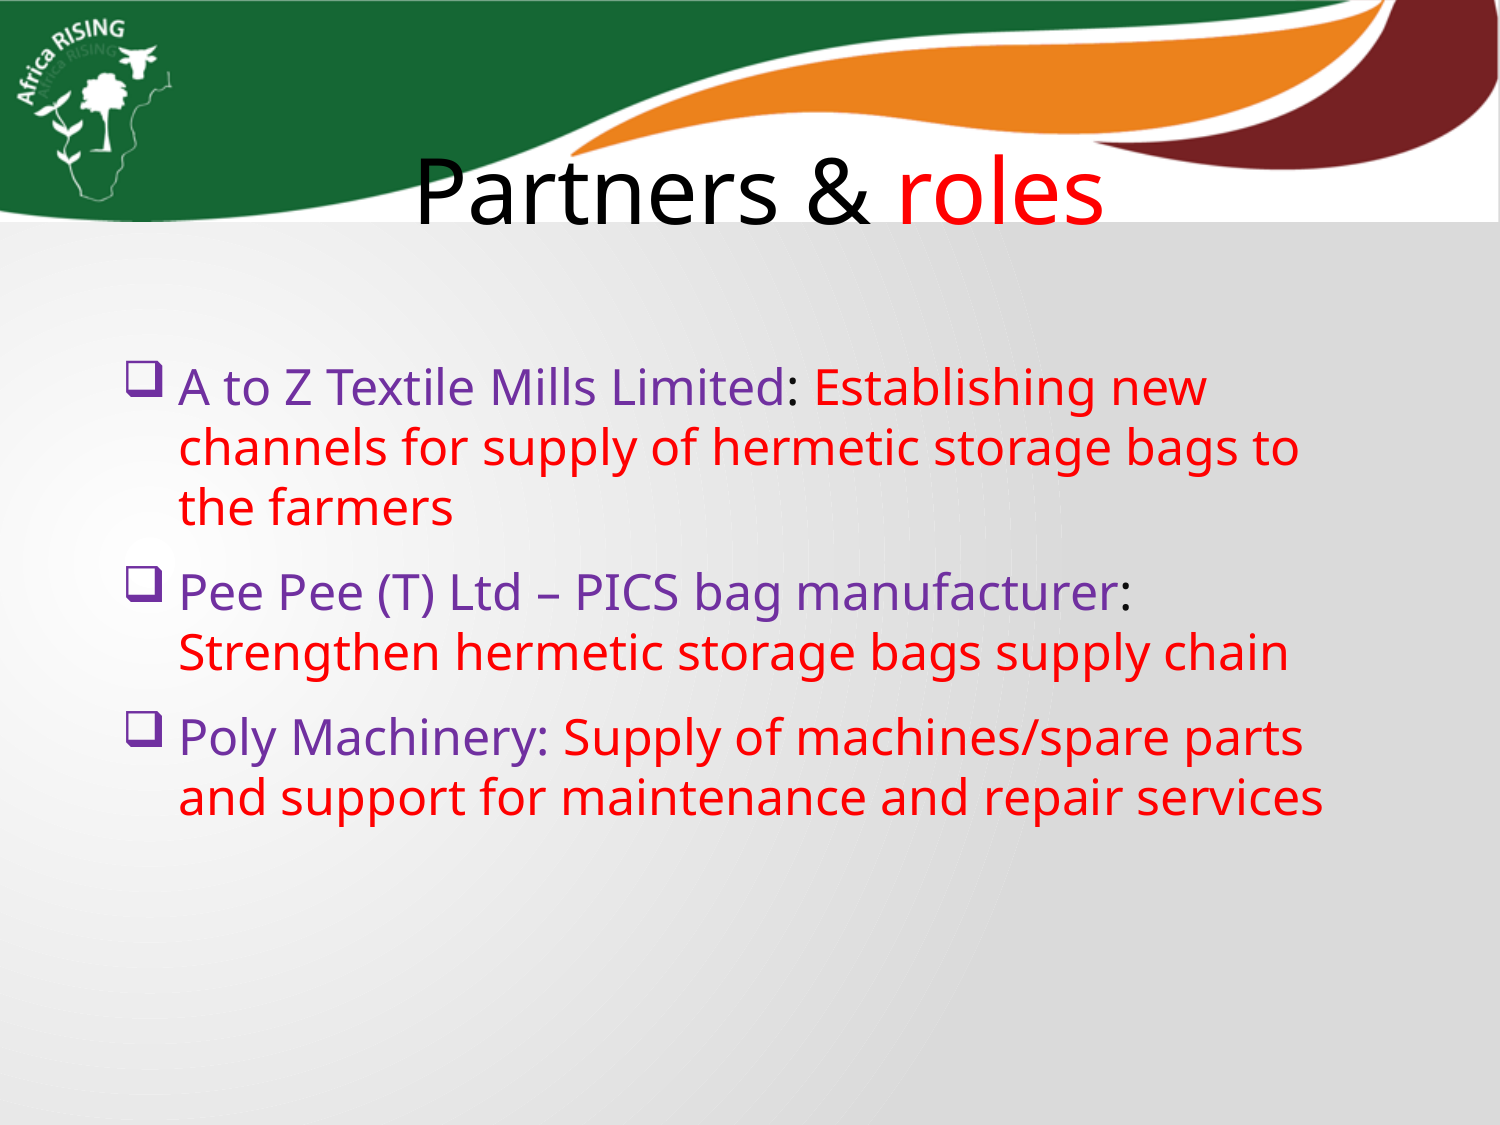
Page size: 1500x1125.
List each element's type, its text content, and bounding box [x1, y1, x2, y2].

text_box Partners & roles [112, 125, 1388, 263]
list A to Z Textile Mills Limited: Establishing new channels for supply of hermetic storage bags to the farmers Pee Pee (T) Ltd – PICS bag manufacturer: Strengthen hermetic storage bags supply chain Poly Machinery: Supply of machines/spare parts and support for maintenance and repair services [88, 262, 1364, 917]
picture [0, 0, 1499, 222]
